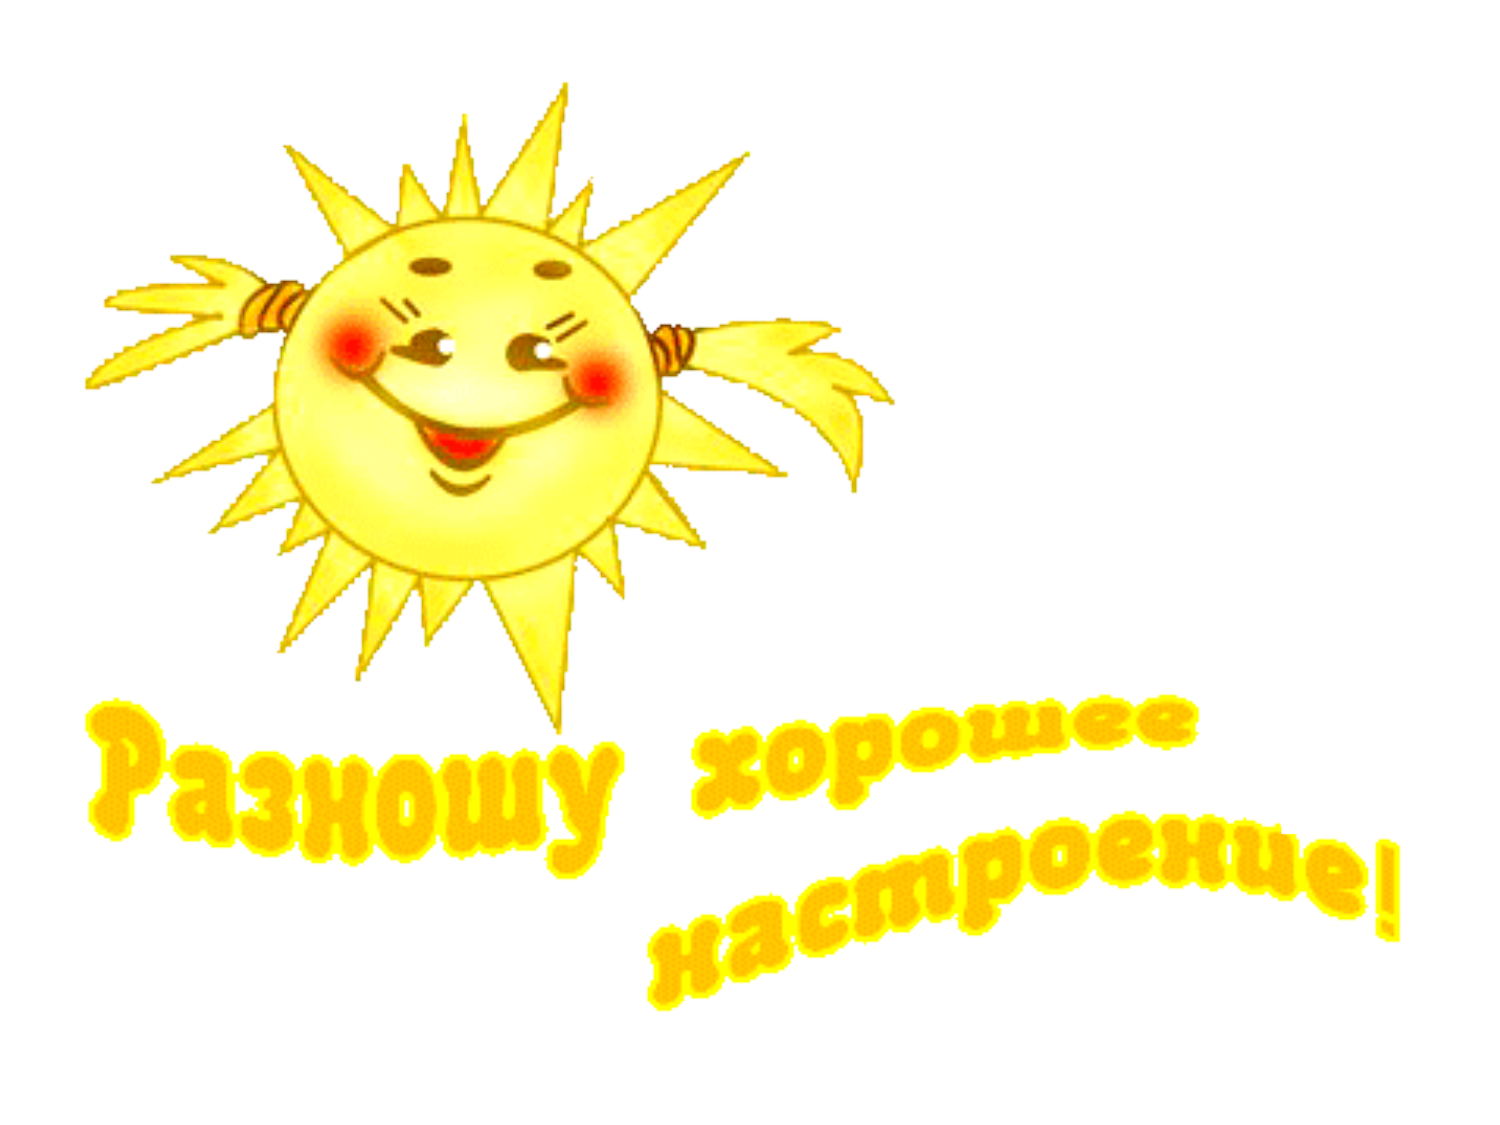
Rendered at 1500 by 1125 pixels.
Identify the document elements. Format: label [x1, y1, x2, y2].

picture [17, 58, 1439, 1047]
